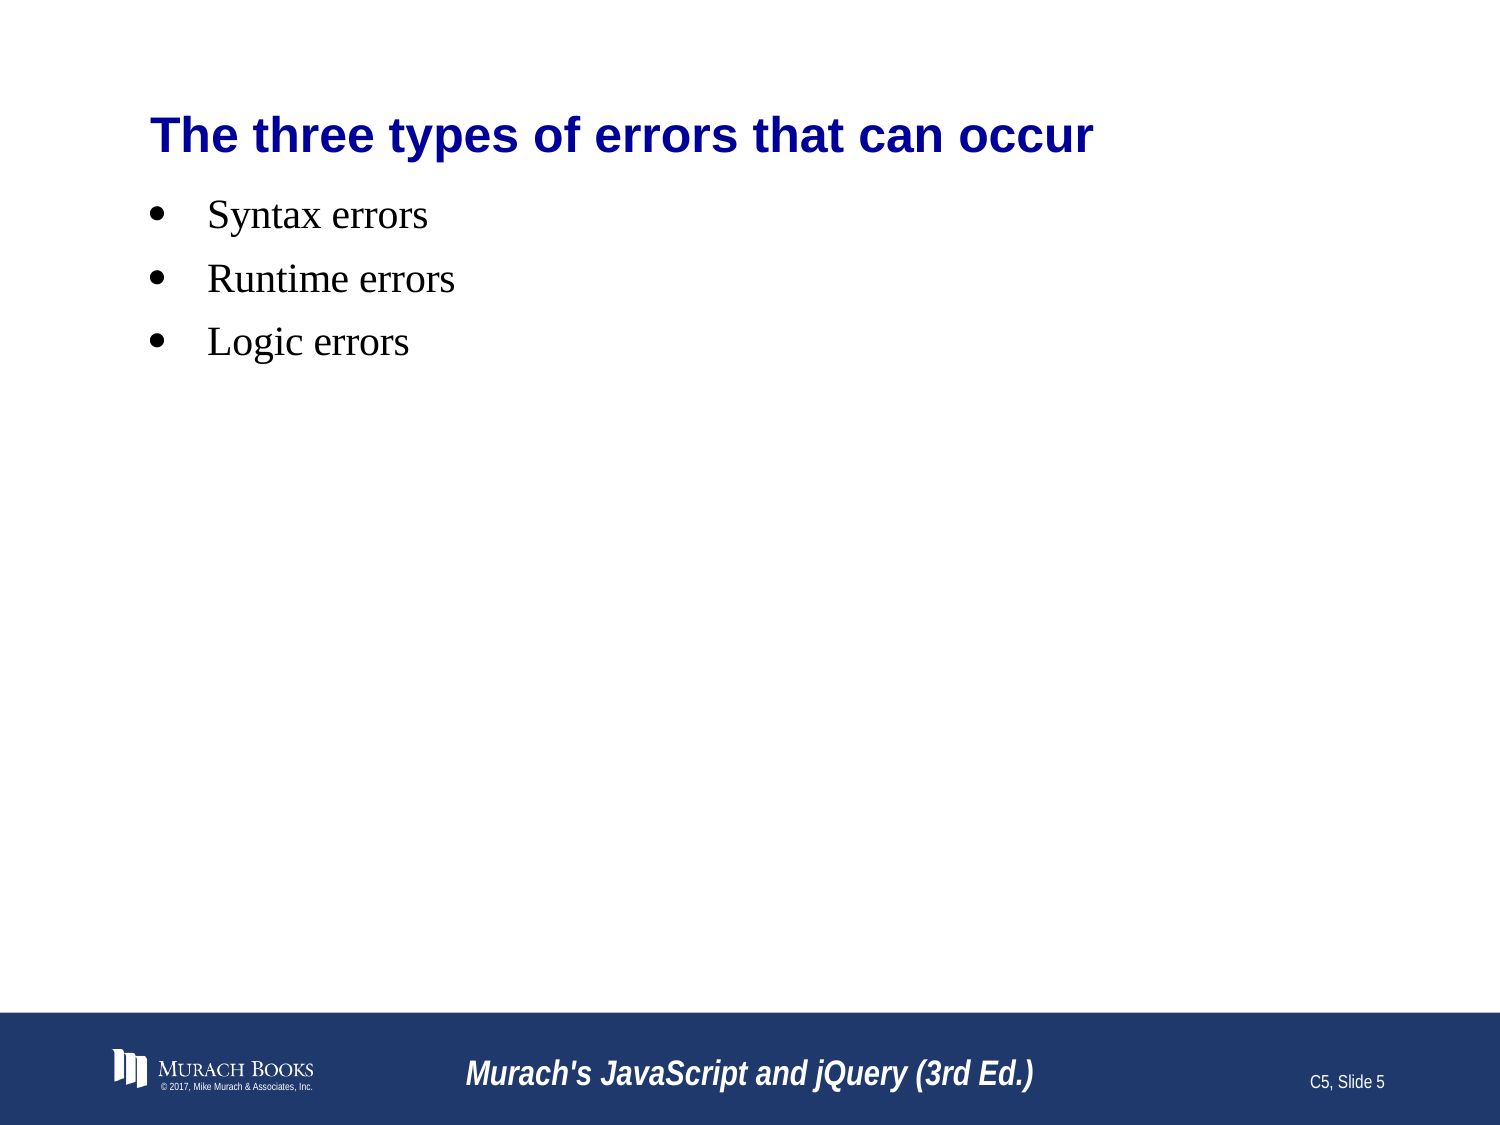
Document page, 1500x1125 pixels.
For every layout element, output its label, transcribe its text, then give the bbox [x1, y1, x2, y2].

slide_number C5, Slide 5 [1087, 1025, 1400, 1100]
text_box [149, 187, 1350, 378]
footer © 2017, Mike Murach & Associates, Inc. [12, 1025, 463, 1100]
title The three types of errors that can occur [150, 102, 1350, 164]
slide_number Murach's JavaScript and jQuery (3rd Ed.) [463, 1025, 1050, 1100]
